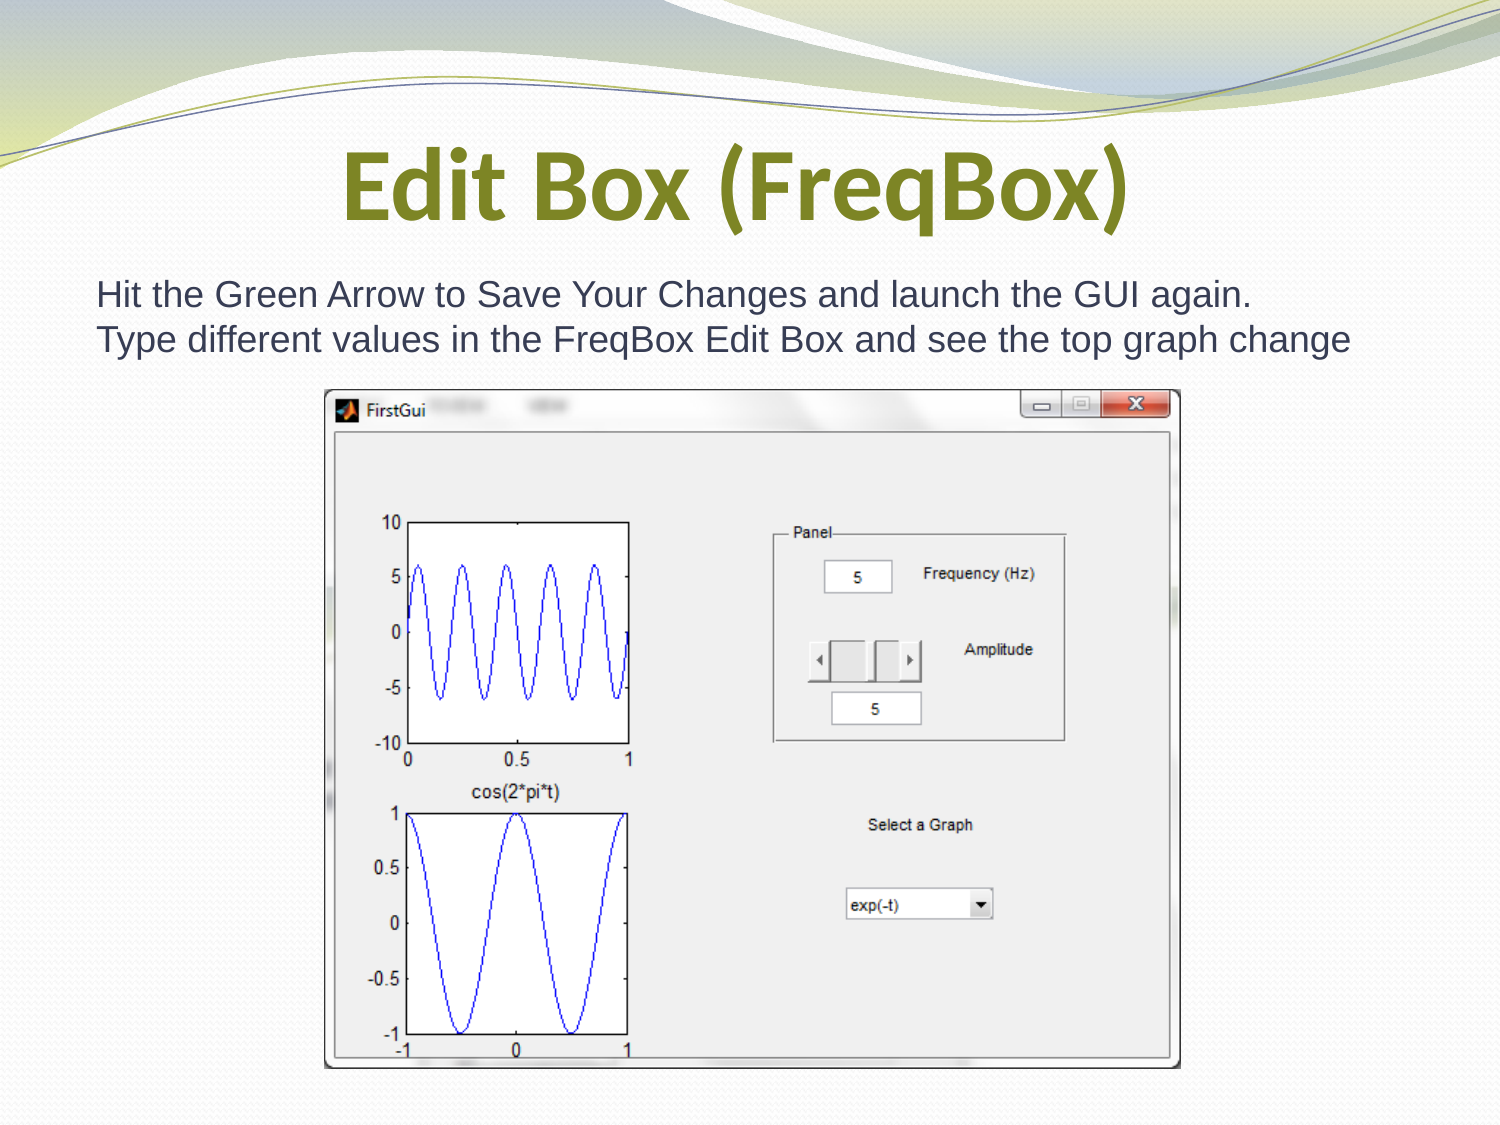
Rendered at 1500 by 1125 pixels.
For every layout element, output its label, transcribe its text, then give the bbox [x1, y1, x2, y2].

picture [324, 389, 1181, 1070]
text_box Hit the Green Arrow to Save Your Changes and launch the GUI again. Type different values in the FreqBox Edit Box and see the top graph change [81, 262, 1394, 368]
title Edit Box (FreqBox) [62, 53, 1413, 242]
